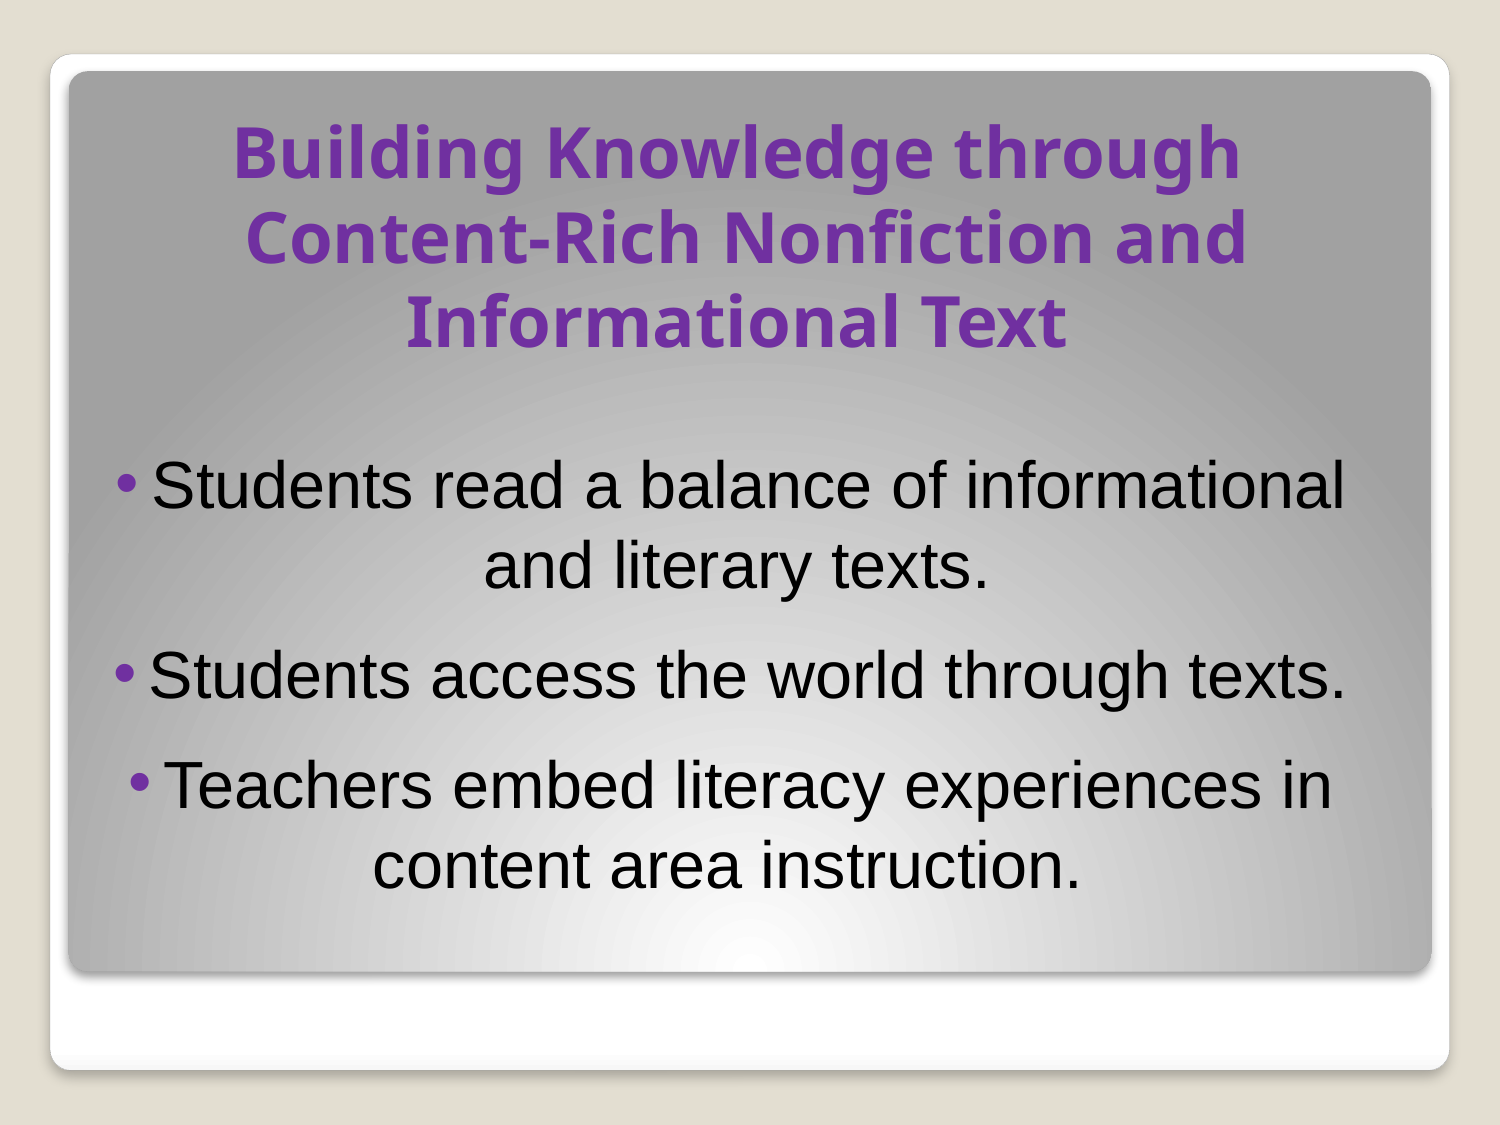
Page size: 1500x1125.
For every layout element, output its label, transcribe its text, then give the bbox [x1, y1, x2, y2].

text_box Building Knowledge through Content-Rich Nonfiction and Informational Text Students read a balance of informational and literary texts. Students access the world through texts. Teachers embed literacy experiences in content area instruction. [75, 99, 1400, 910]
